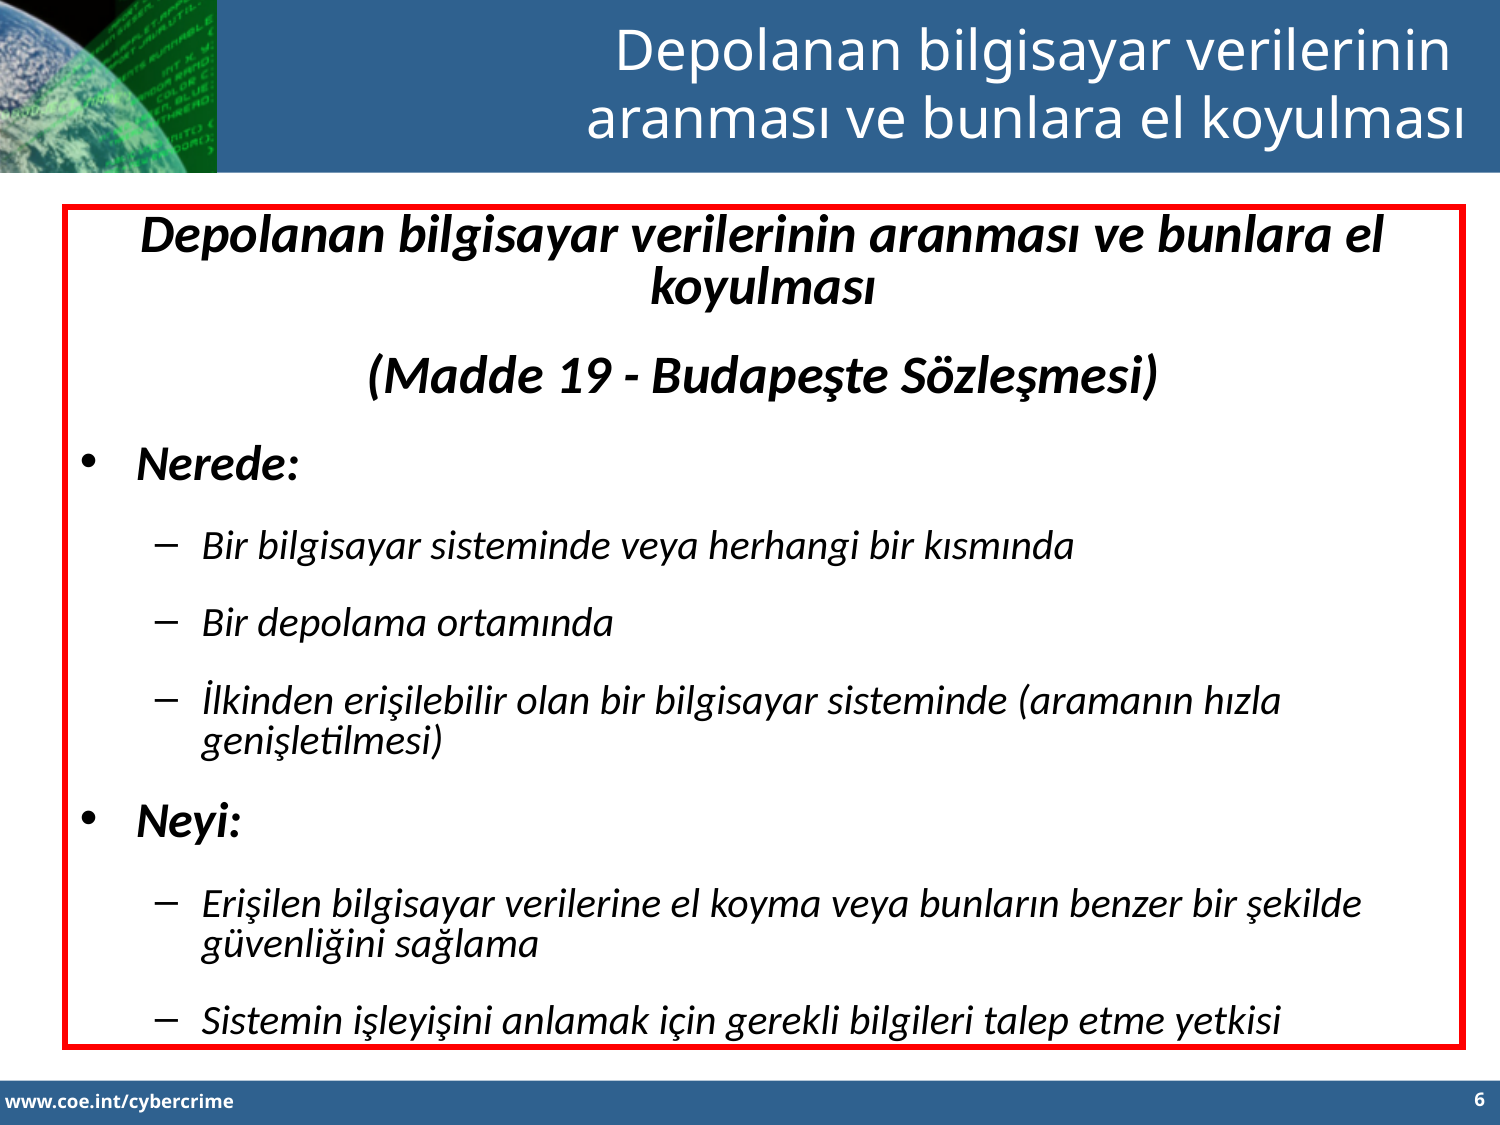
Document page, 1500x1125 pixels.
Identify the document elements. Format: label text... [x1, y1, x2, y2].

text_box Depolanan bilgisayar verilerinin aranması ve bunlara el koyulması [230, 7, 1483, 157]
text_box Depolanan bilgisayar verilerinin aranması ve bunlara el koyulması (Madde 19 - Budapeşte Sözleşmesi) Nerede: Bir bilgisayar sisteminde veya herhangi bir kısmında Bir depolama ortamında İlkinden erişilebilir olan bir bilgisayar sisteminde (aramanın hızla genişletilmesi) Neyi: Erişilen bilgisayar verilerine el koyma veya bunların benzer bir şekilde güvenliğini sağlama Sistemin işleyişini anlamak için gerekli bilgileri talep etme yetkisi [64, 206, 1463, 1047]
picture [0, 0, 217, 173]
